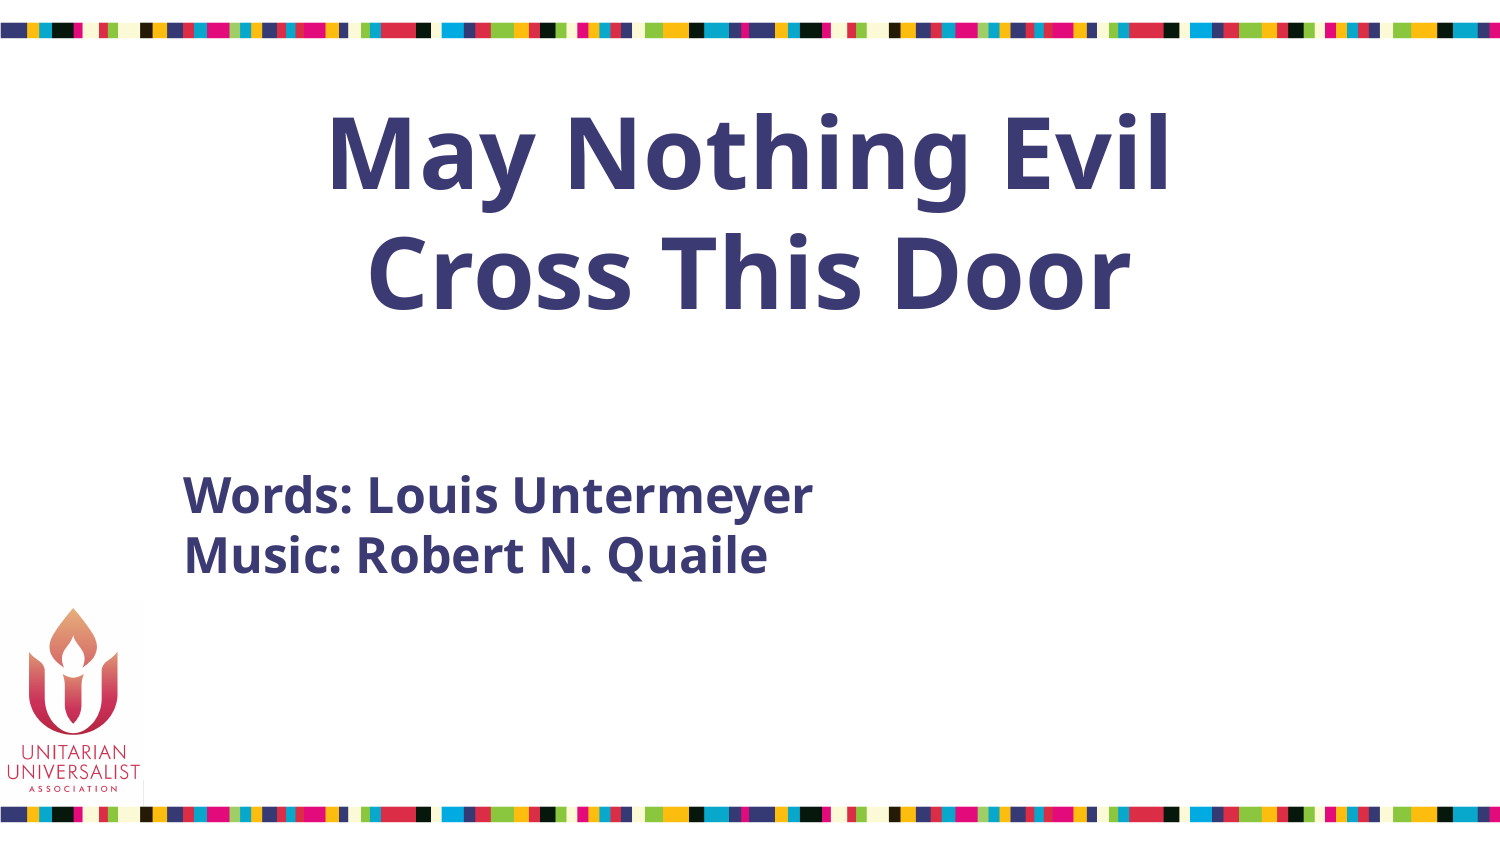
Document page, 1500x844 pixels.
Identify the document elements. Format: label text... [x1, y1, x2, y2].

picture [0, 22, 1500, 40]
text_box Words: Louis Untermeyer Music: Robert N. Quaile [168, 448, 1495, 659]
text_box May Nothing Evil Cross This Door [74, 75, 1425, 345]
picture [0, 600, 1500, 824]
